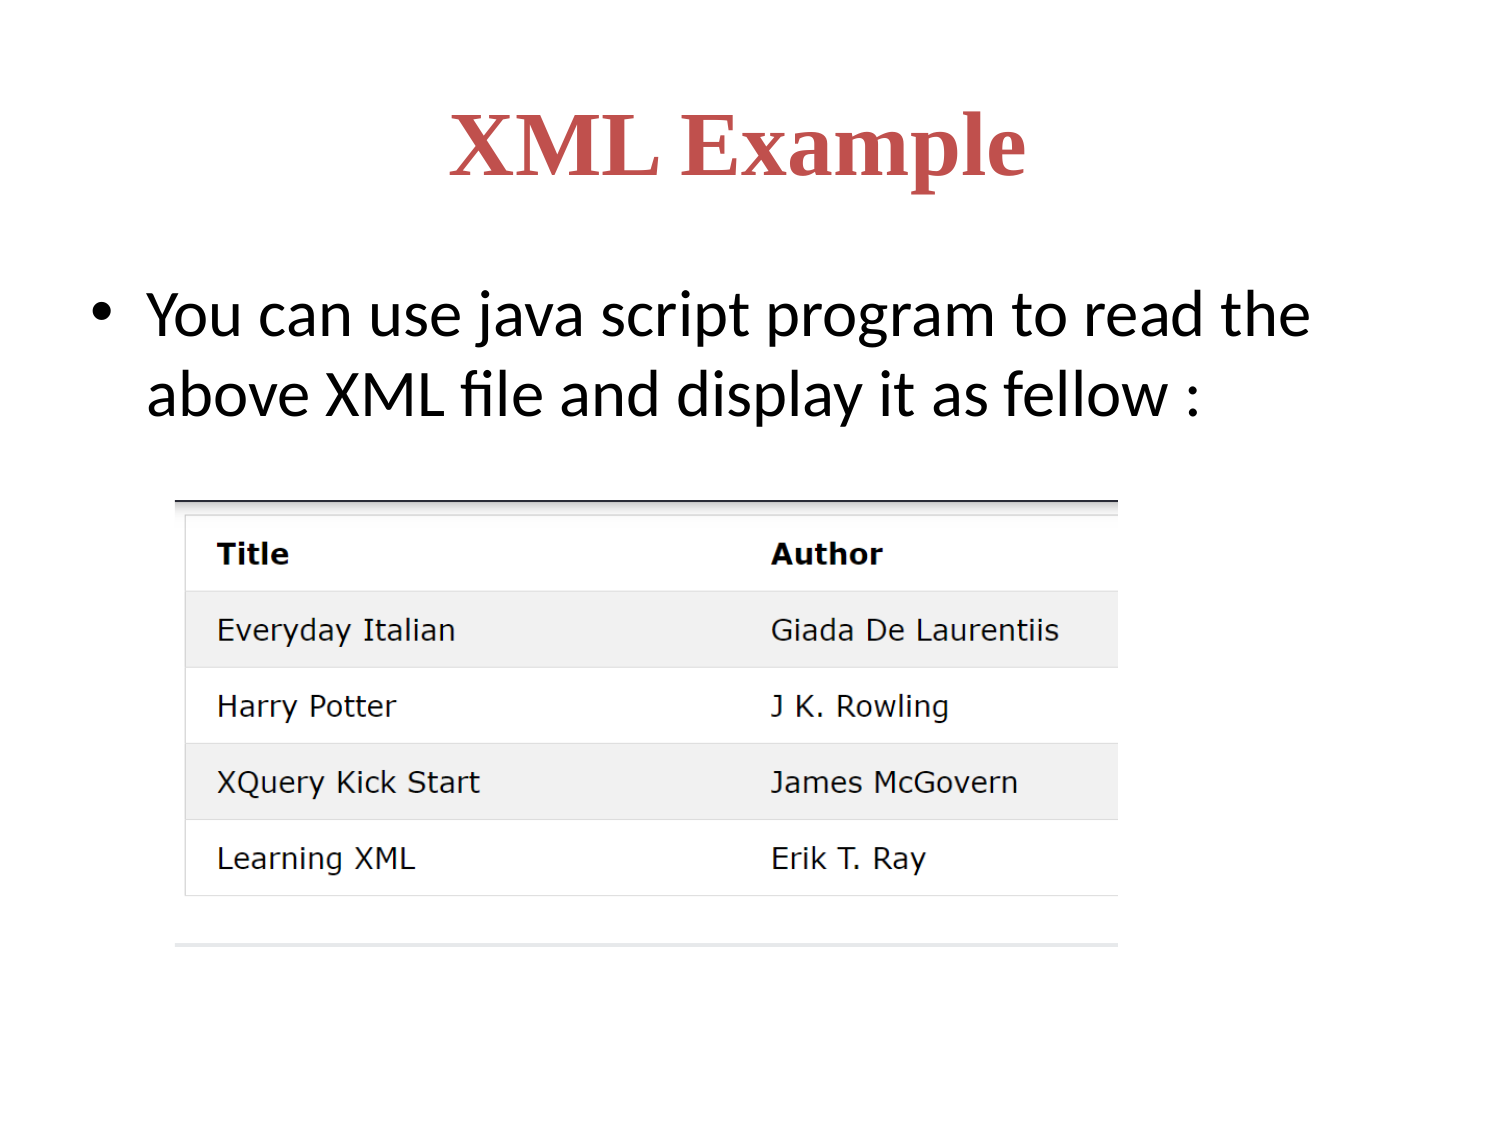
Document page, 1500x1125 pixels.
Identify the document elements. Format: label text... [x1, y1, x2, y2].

title XML Example [75, 45, 1425, 233]
picture [174, 499, 1119, 947]
list You can use java script program to read the above XML file and display it as fellow : [75, 262, 1425, 1005]
